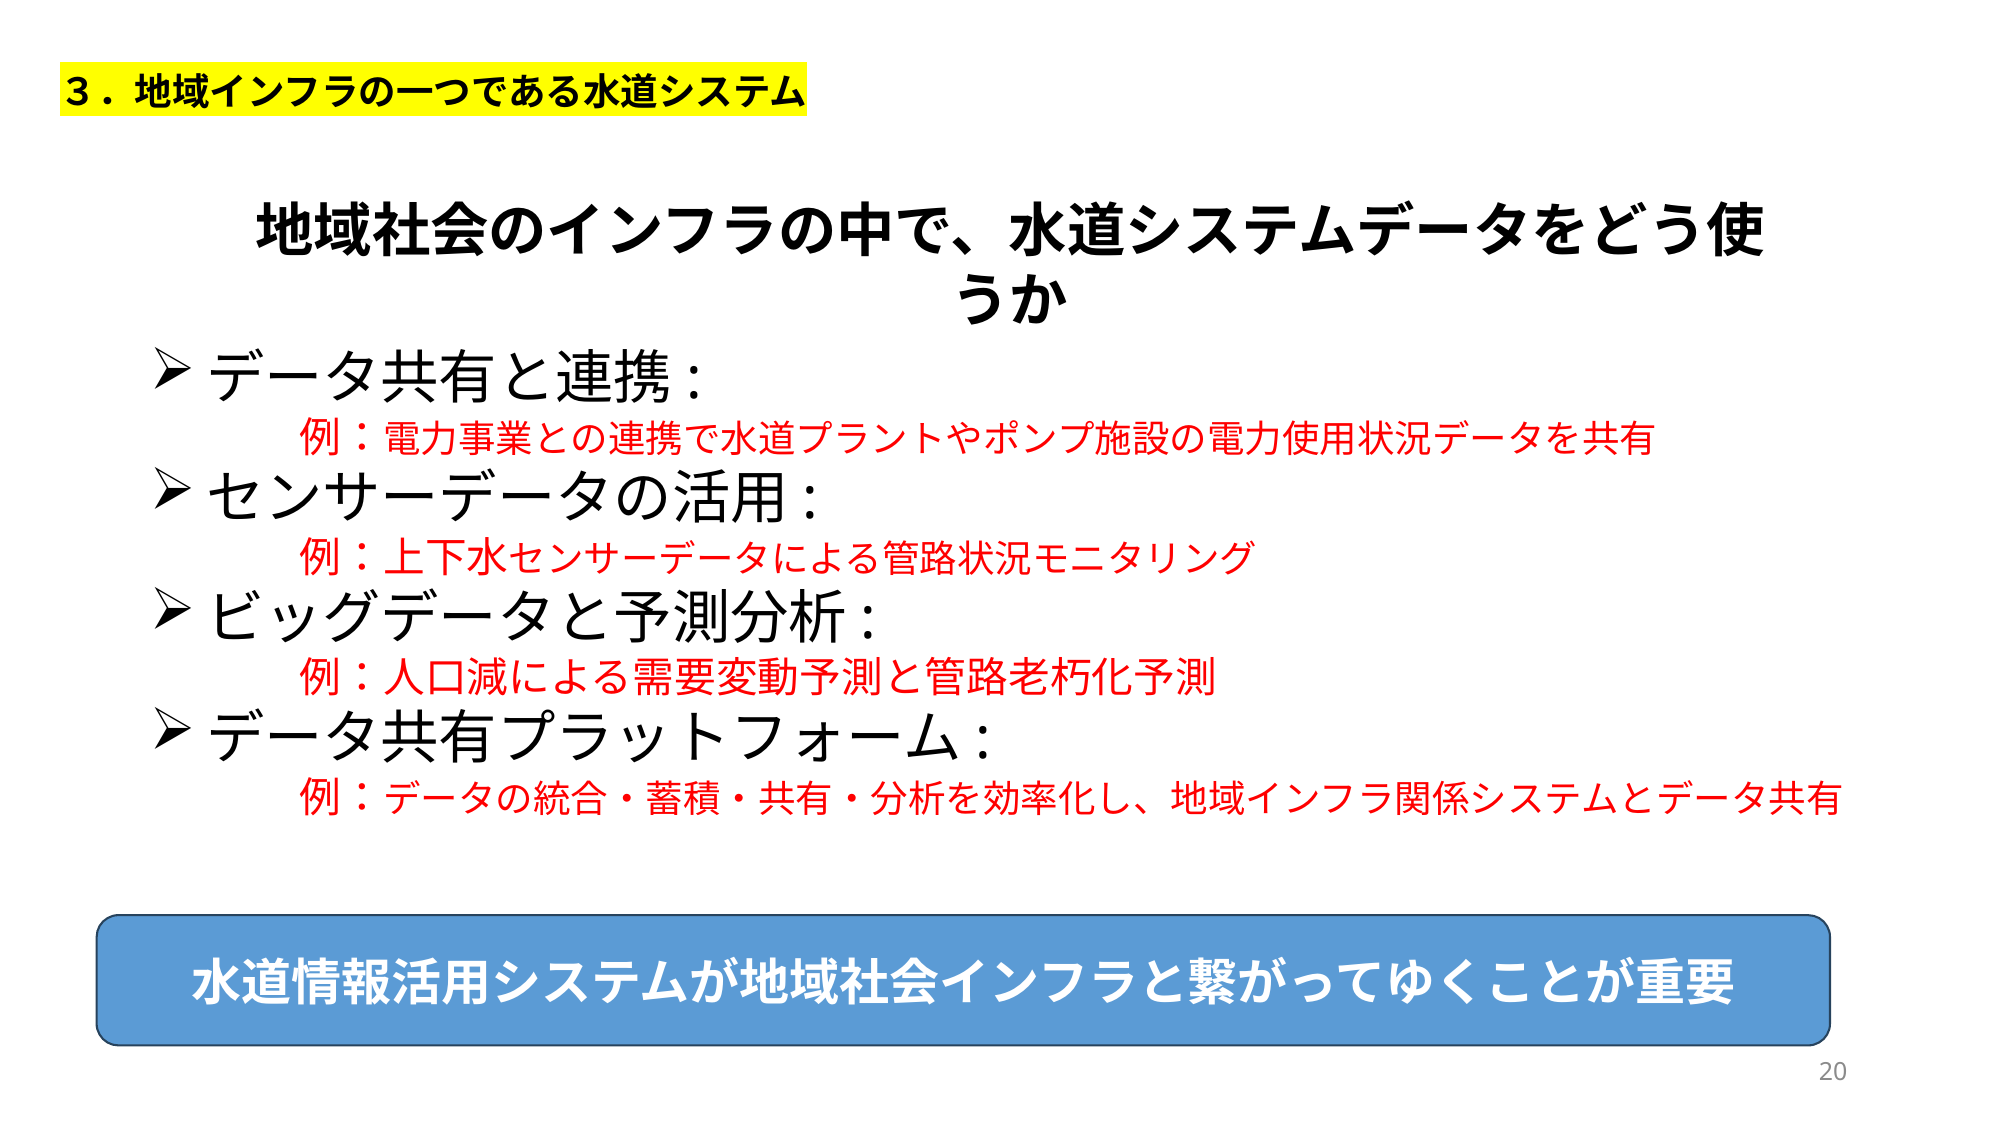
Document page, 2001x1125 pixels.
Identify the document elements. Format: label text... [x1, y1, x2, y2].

text_box データ共有と連携: 例：電力事業との連携で水道プラントやポンプ施設の電力使用状況データを共有 センサーデータの活用: 例：上下水センサーデータによる管路状況モニタリング ビッグデータと予測分析: 例：人口減による需要変動予測と管路老朽化予測 データ共有プラットフォーム: 例：データの統合・蓄積・共有・分析を効率化し、地域インフラ関係システムとデータ共有 [135, 333, 1885, 879]
text_box ３．地域インフラの一つである水道システム [45, 60, 1045, 121]
text_box 水道情報活用システムが地域社会インフラと繋がってゆくことが重要 [95, 914, 1832, 1047]
text_box 地域社会のインフラの中で、水道システムデータをどう使うか [233, 185, 1787, 333]
slide_number 20 [1412, 1042, 1863, 1103]
